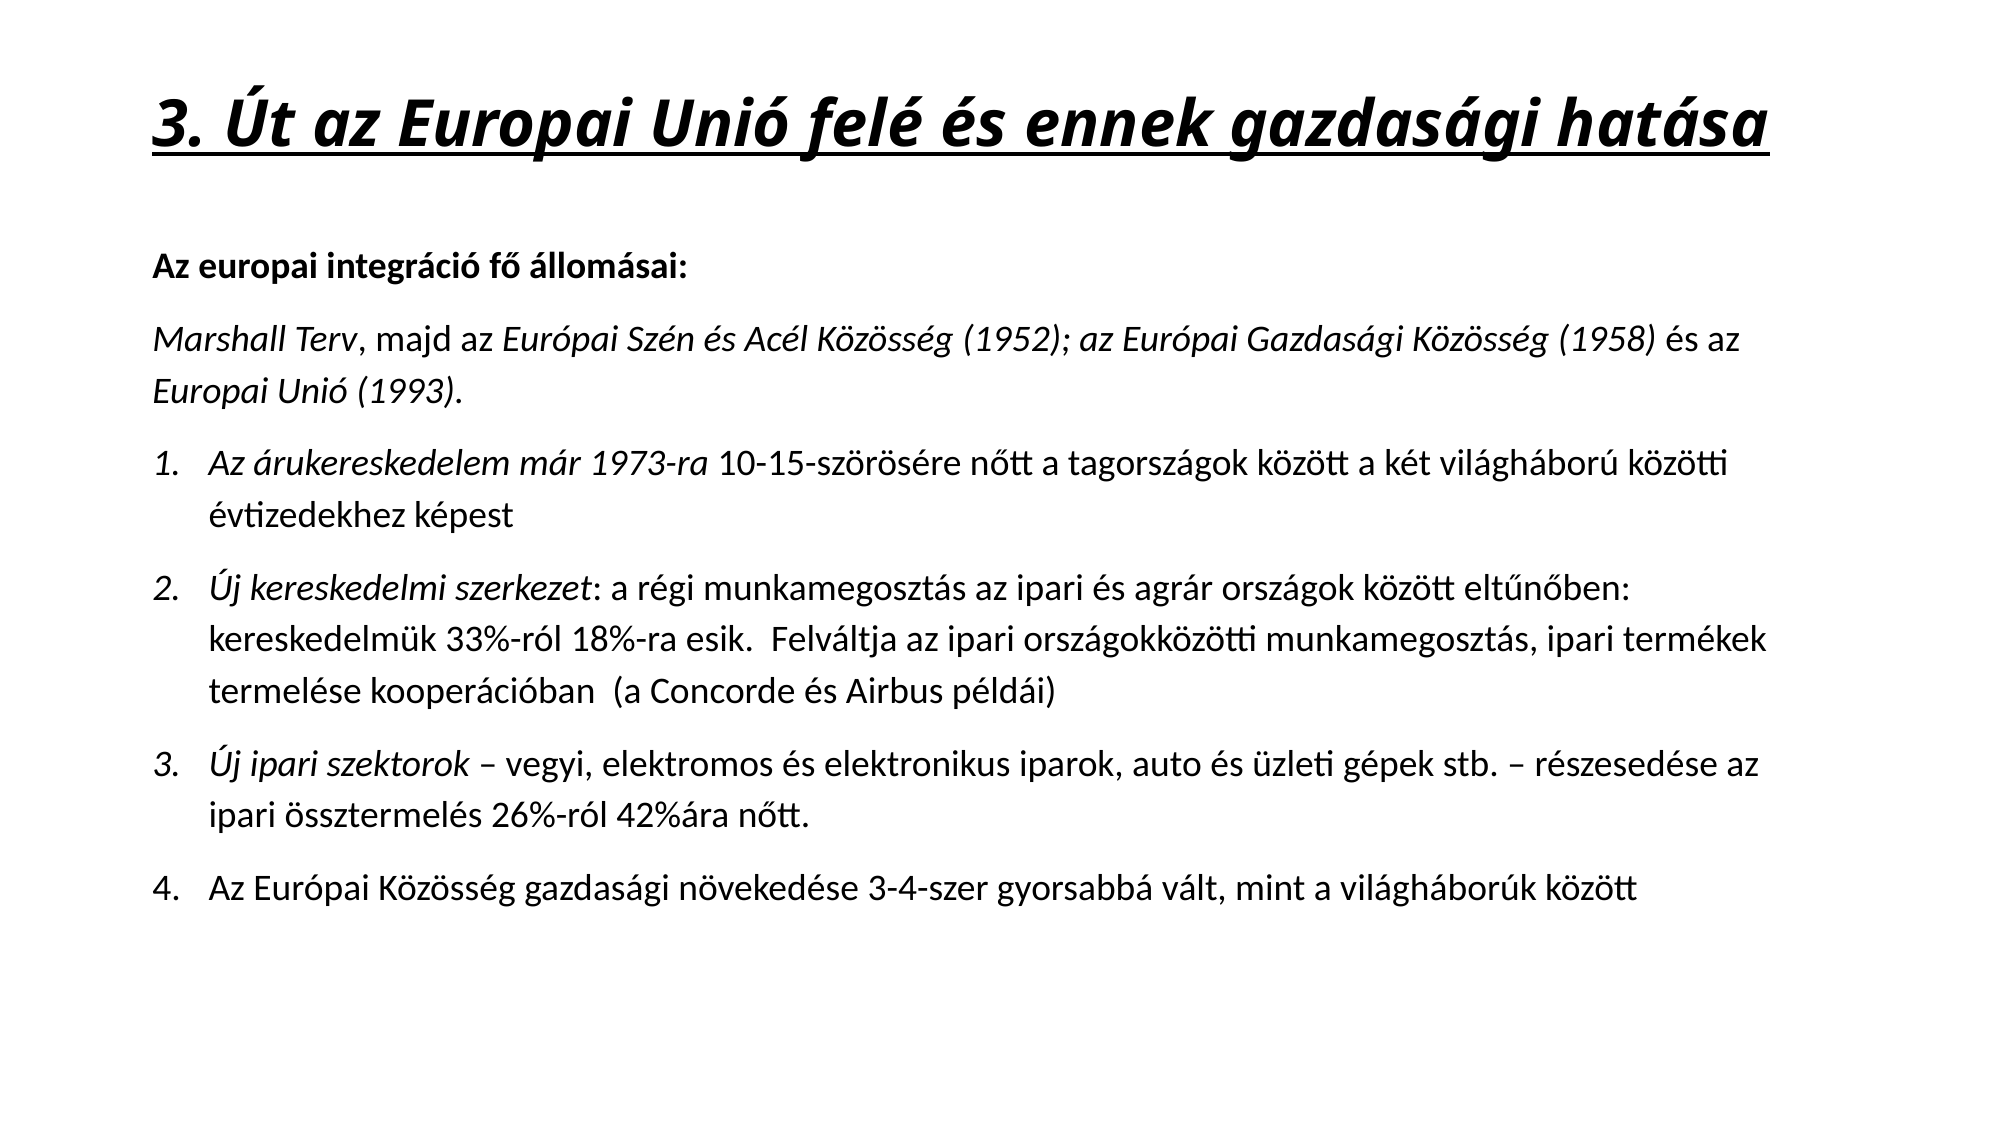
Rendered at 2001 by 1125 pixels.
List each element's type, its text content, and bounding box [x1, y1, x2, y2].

title 3. Út az Europai Unió felé és ennek gazdasági hatása [137, 59, 1863, 278]
text_box Az europai integráció fő állomásai: Marshall Terv, majd az Európai Szén és Acél Közösség (1952); az Európai Gazdasági Közösség (1958) és az Europai Unió (1993). Az árukereskedelem már 1973-ra 10-15-szörösére nőtt a tagországok között a két világháború közötti évtizedekhez képest Új kereskedelmi szerkezet: a régi munkamegosztás az ipari és agrár országok között eltűnőben: kereskedelmük 33%-ról 18%-ra esik. Felváltja az ipari országokközötti munkamegosztás, ipari termékek termelése kooperációban (a Concorde és Airbus példái) Új ipari szektorok – vegyi, elektromos és elektronikus iparok, auto és üzleti gépek stb. – részesedése az ipari össztermelés 26%-ról 42%ára nőtt. Az Európai Közösség gazdasági növekedése 3-4-szer gyorsabbá vált, mint a világháborúk között [137, 227, 1852, 916]
